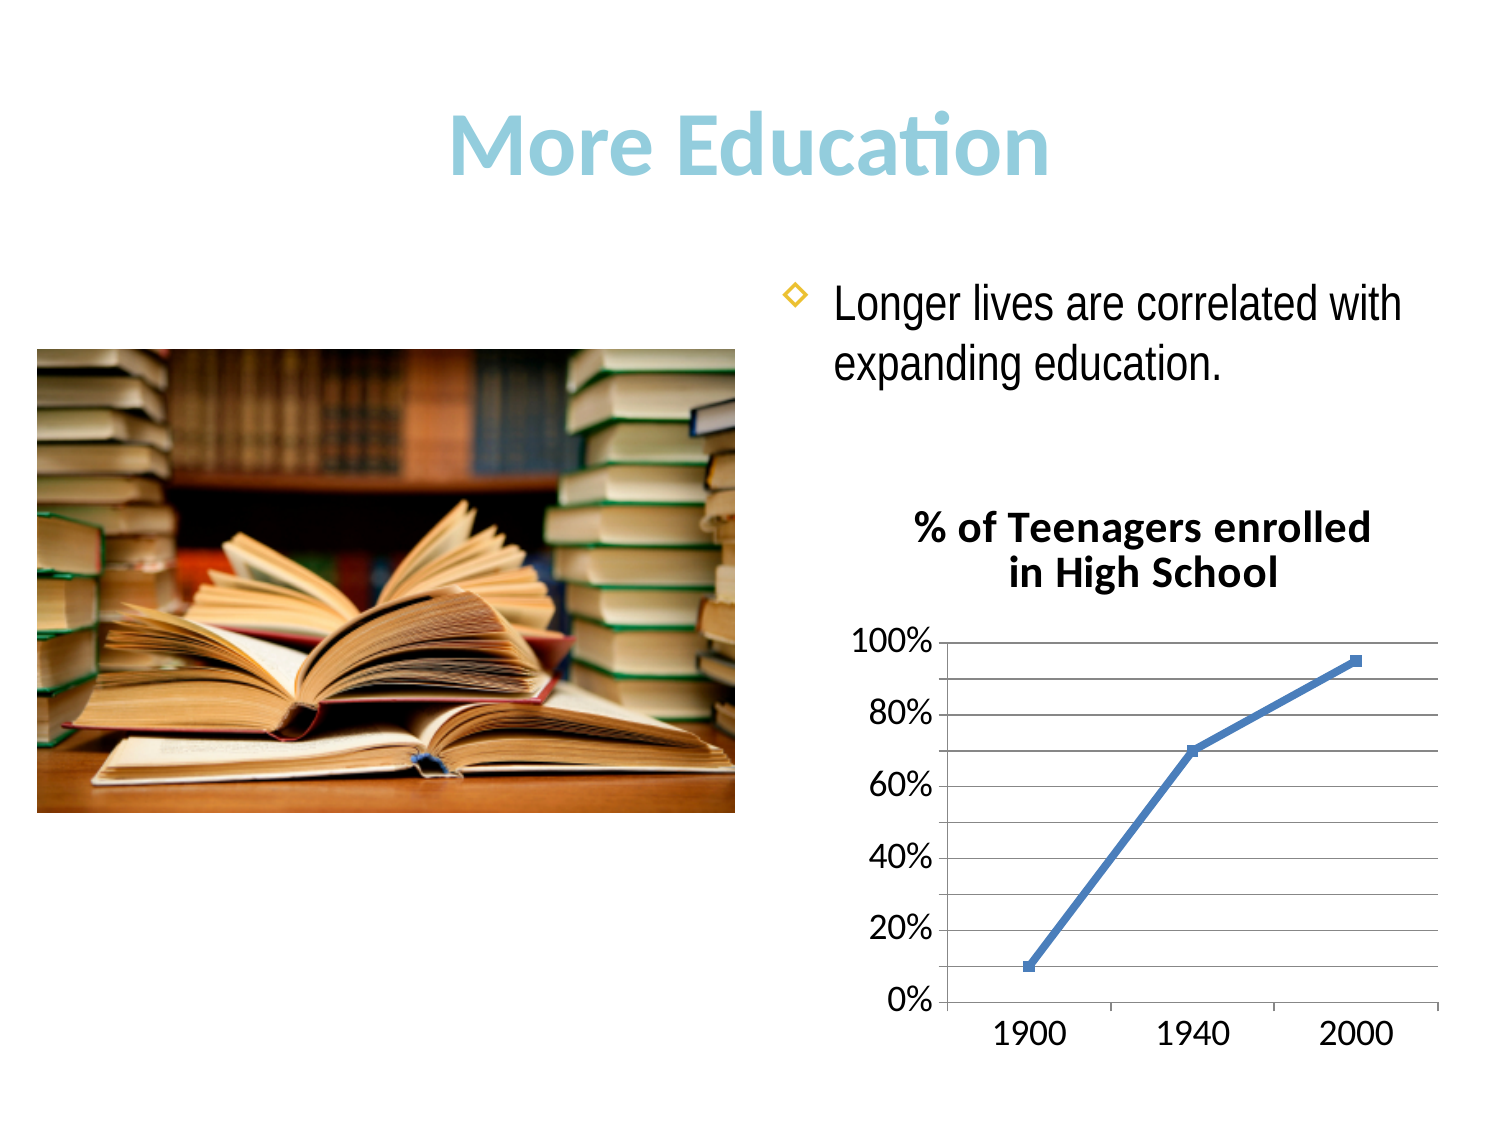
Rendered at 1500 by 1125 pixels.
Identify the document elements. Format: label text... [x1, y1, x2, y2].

list Longer lives are correlated with expanding education. [762, 262, 1425, 1005]
title More Education [75, 45, 1425, 233]
picture [37, 349, 735, 813]
chart [837, 474, 1451, 1067]
